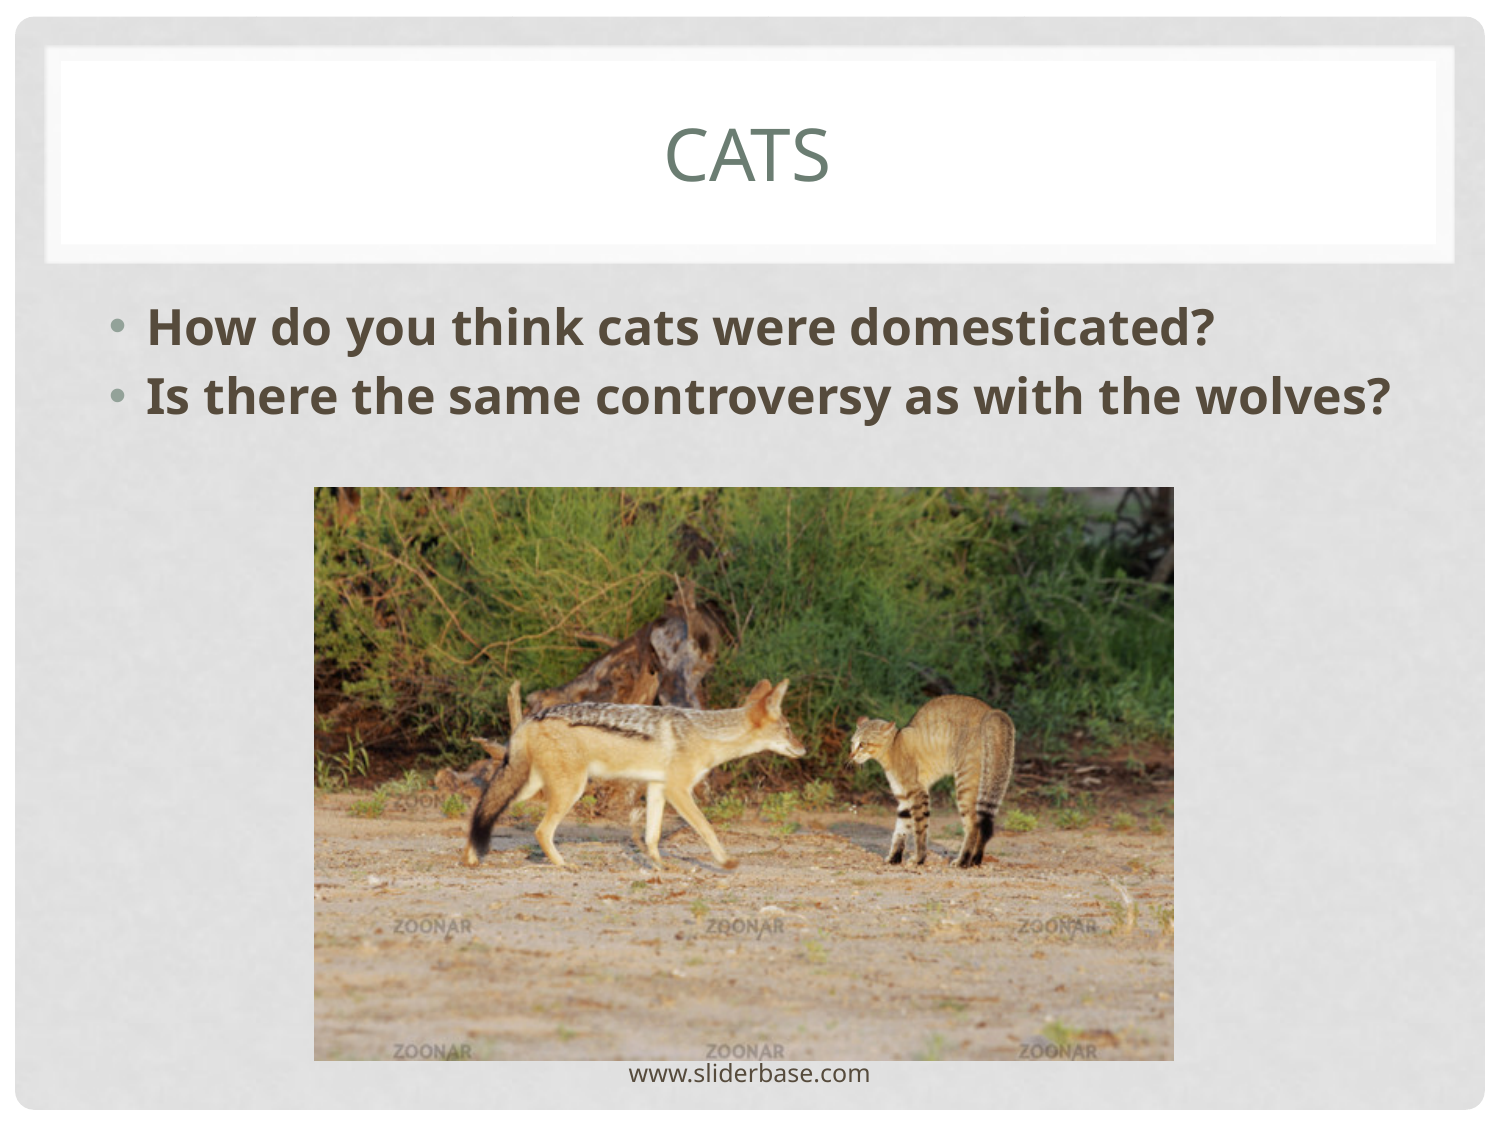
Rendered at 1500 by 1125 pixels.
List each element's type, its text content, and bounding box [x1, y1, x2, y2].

footer www.sliderbase.com [512, 1062, 988, 1103]
picture [314, 487, 1174, 1062]
title Cats [69, 66, 1425, 238]
list How do you think cats were domesticated? Is there the same controversy as with the wolves? [75, 287, 1425, 488]
